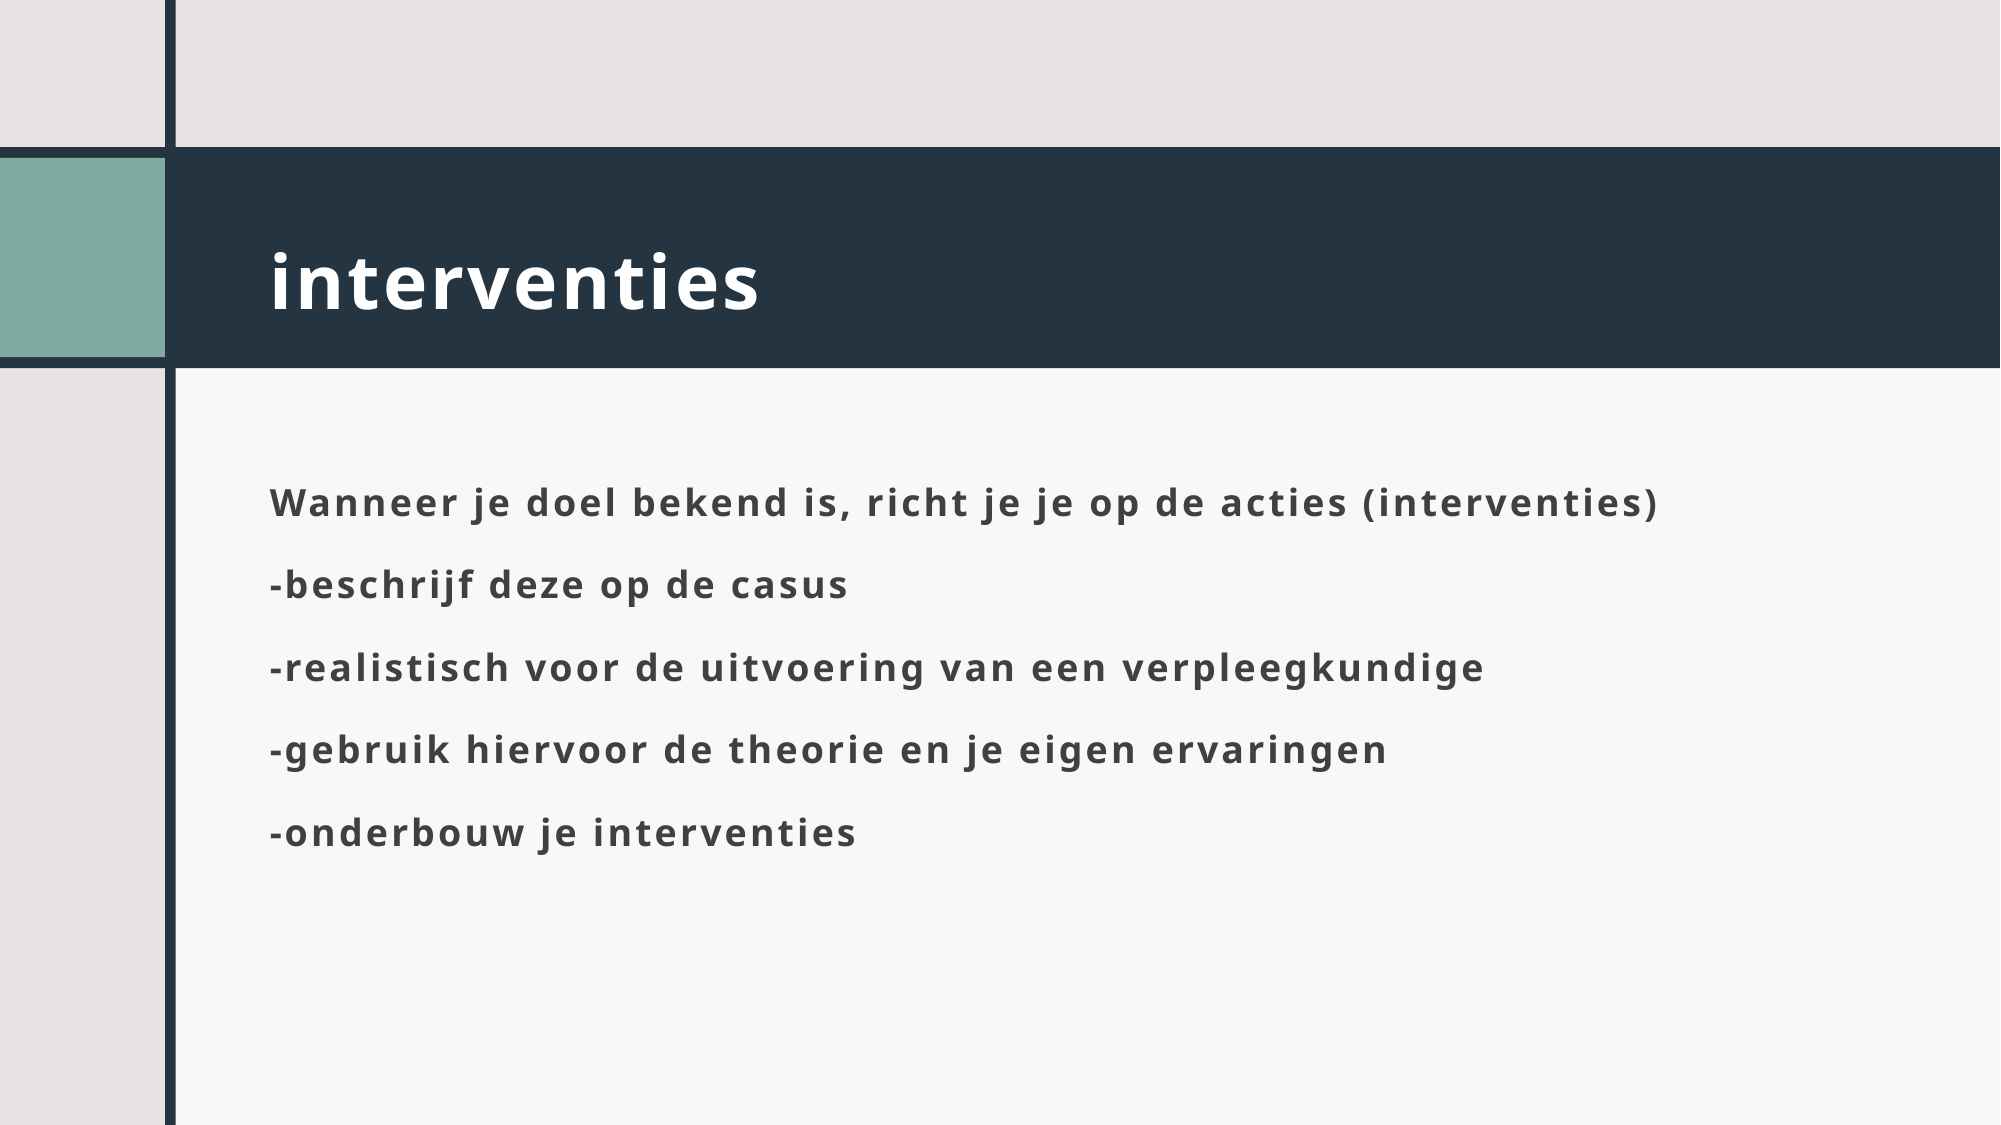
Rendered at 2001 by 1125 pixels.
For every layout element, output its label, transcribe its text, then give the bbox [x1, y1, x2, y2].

text_box [177, 146, 2000, 369]
title interventies [251, 171, 1895, 341]
list Wanneer je doel bekend is, richt je je op de acties (interventies) -beschrijf deze op de casus -realistisch voor de uitvoering van een verpleegkundige -gebruik hiervoor de theorie en je eigen ervaringen -onderbouw je interventies [251, 443, 1882, 1006]
text_box [0, 0, 164, 146]
text_box [0, 369, 164, 1125]
text_box [177, 369, 2000, 1125]
text_box [164, 0, 177, 1125]
text_box [0, 157, 164, 358]
text_box [177, 0, 2000, 146]
text_box [0, 358, 164, 369]
text_box [0, 146, 164, 157]
